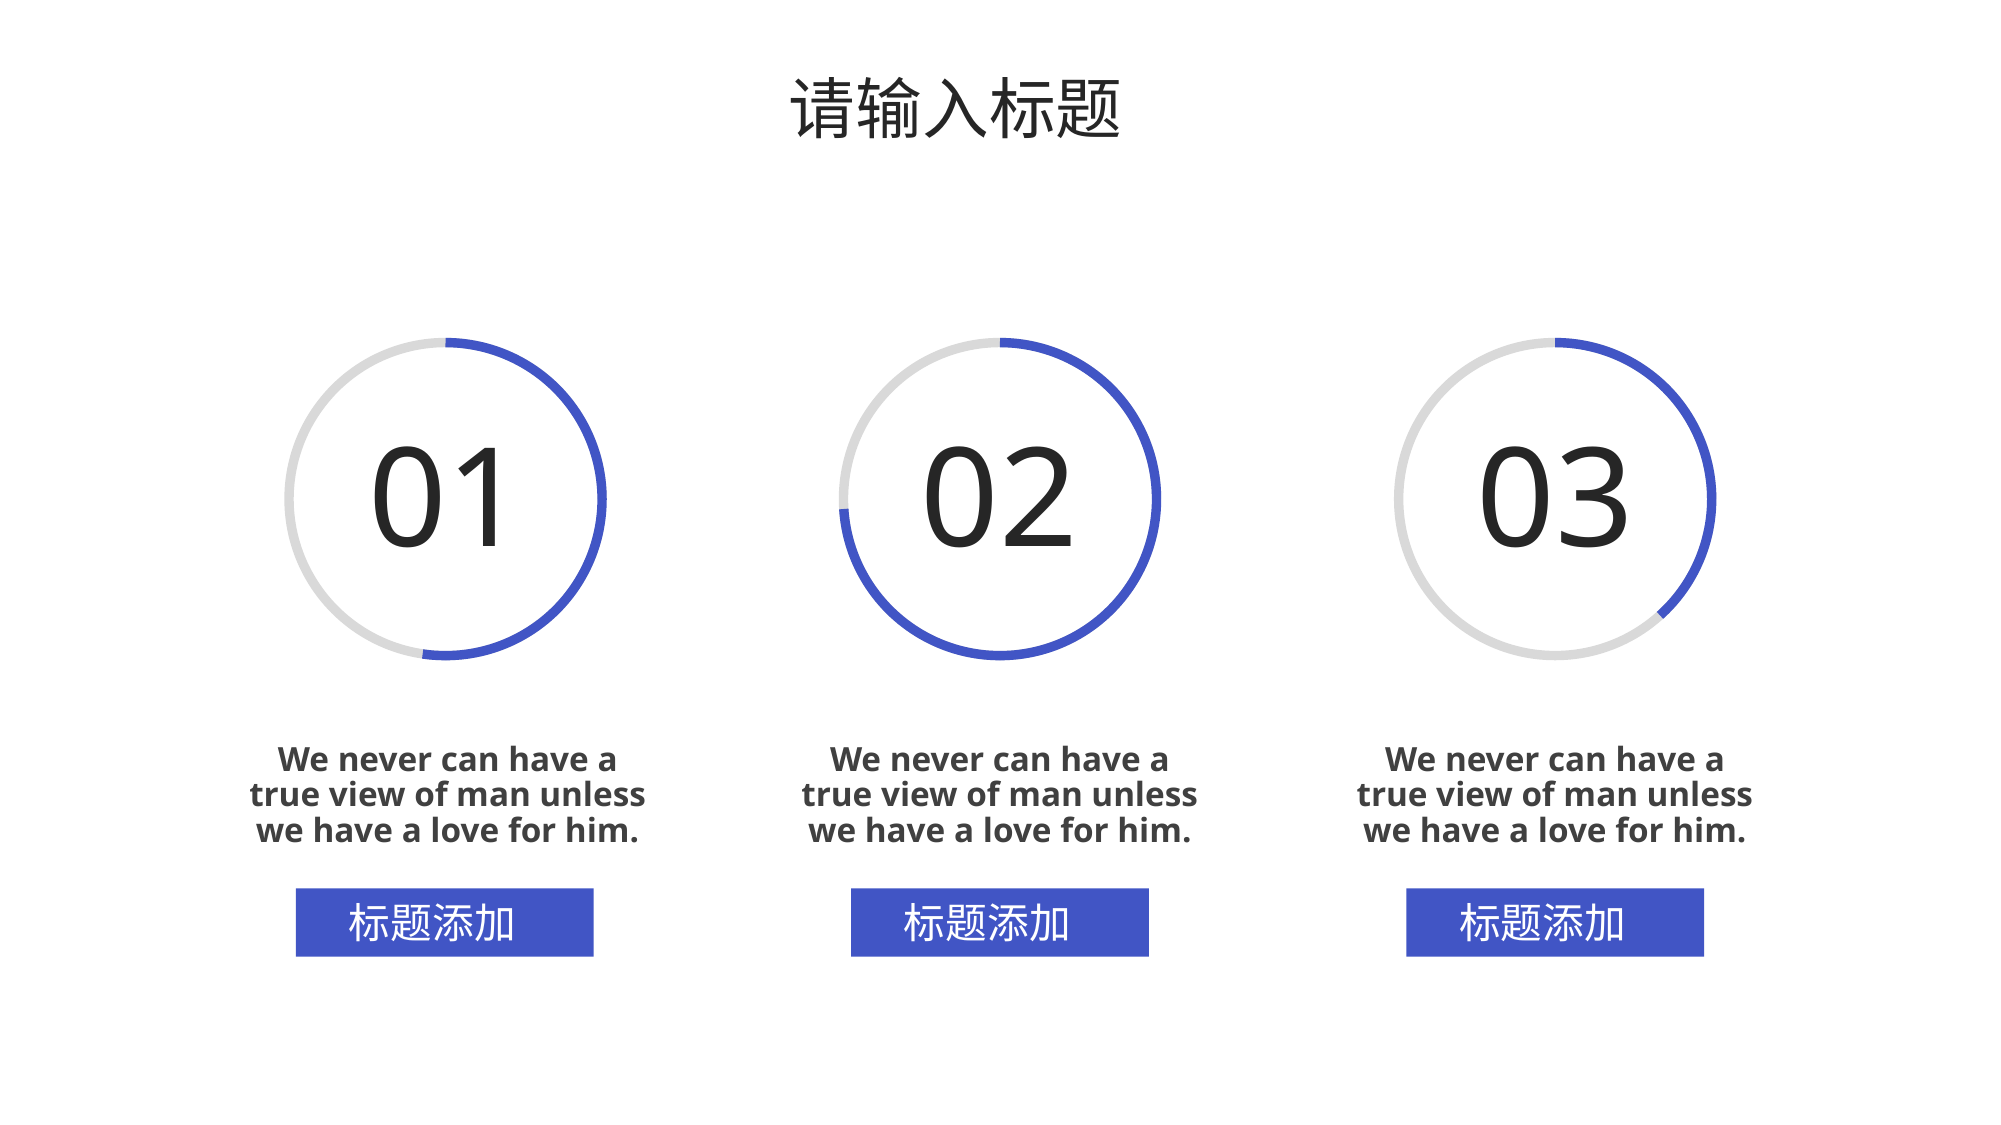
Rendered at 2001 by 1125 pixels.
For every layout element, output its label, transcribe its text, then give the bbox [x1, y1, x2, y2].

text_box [1398, 342, 1712, 656]
text_box We never can have a true view of man unless we have a love for him. [225, 734, 671, 858]
text_box [295, 888, 594, 957]
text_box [288, 342, 603, 656]
text_box 请输入标题 [774, 59, 1226, 155]
text_box 标题添加 [889, 889, 1111, 955]
text_box We never can have a true view of man unless we have a love for him. [777, 734, 1223, 858]
text_box We never can have a true view of man unless we have a love for him. [1332, 734, 1778, 858]
text_box 标题添加 [1444, 889, 1666, 955]
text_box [843, 342, 1157, 656]
text_box 标题添加 [334, 889, 556, 955]
text_box [851, 888, 1149, 957]
text_box [1406, 888, 1705, 957]
